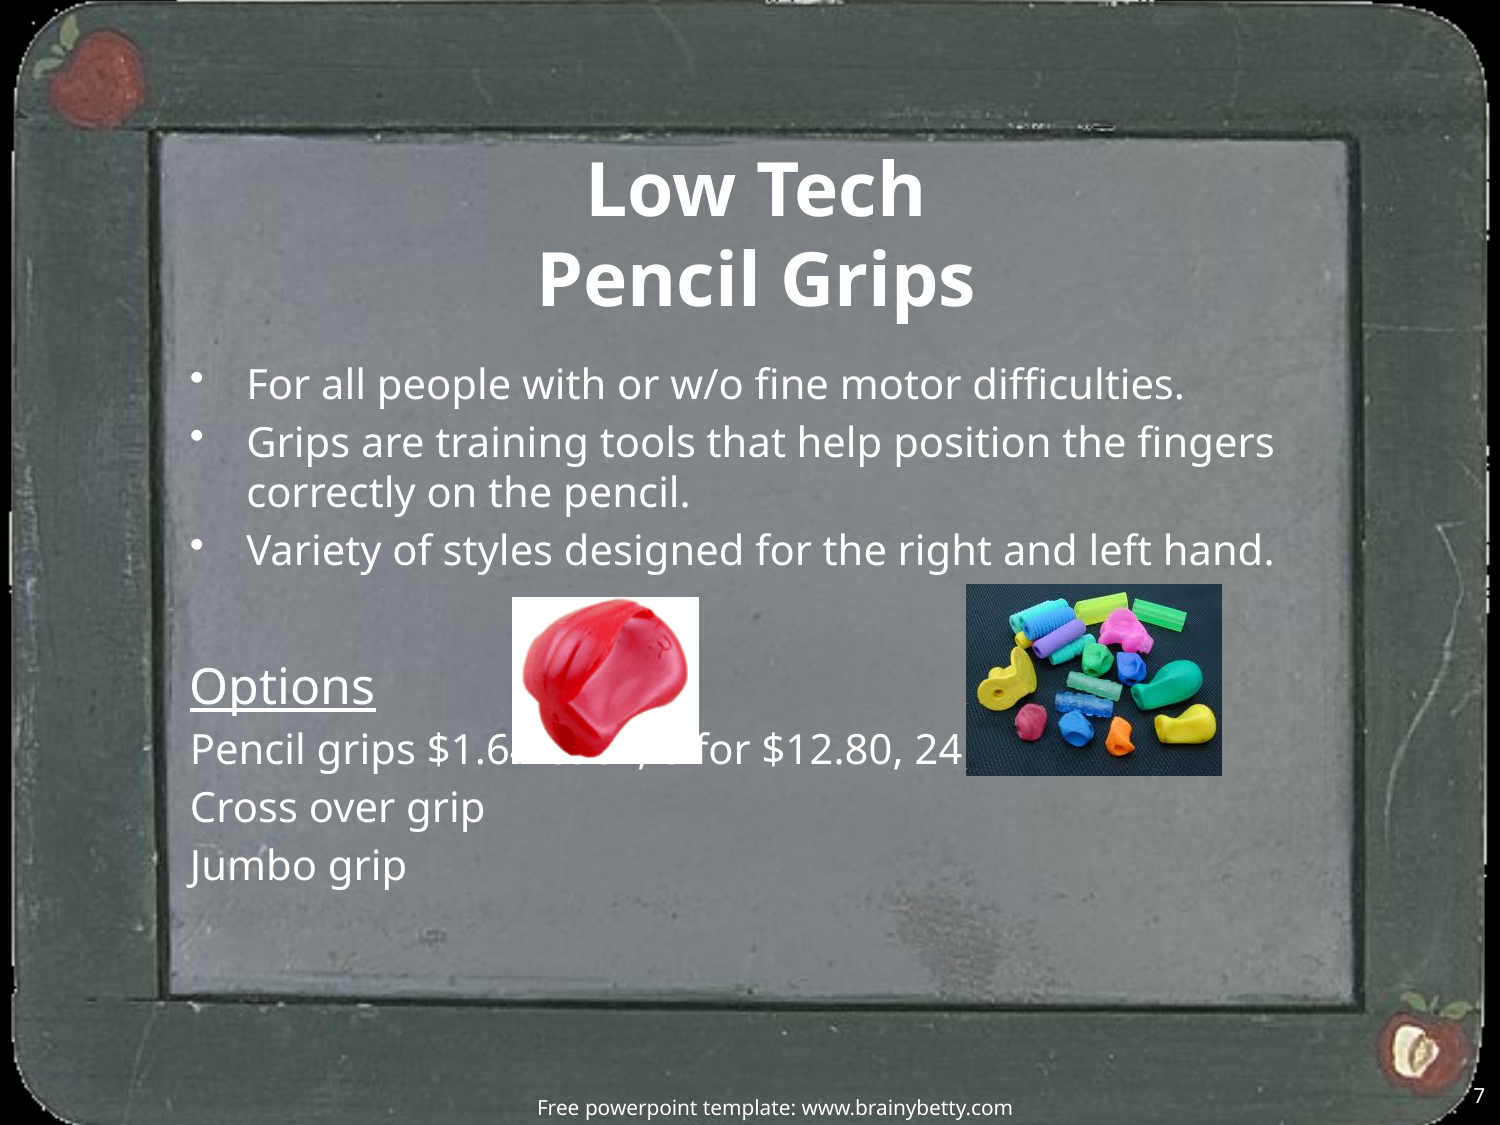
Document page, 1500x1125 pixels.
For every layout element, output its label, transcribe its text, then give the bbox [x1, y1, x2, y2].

list For all people with or w/o fine motor difficulties. Grips are training tools that help position the fingers correctly on the pencil. Variety of styles designed for the right and left hand. Options Pencil grips $1.64 each, 8 for $12.80, 24 for $38 Cross over grip Jumbo grip [174, 349, 1338, 976]
picture [0, 0, 1500, 1125]
slide_number 7 [1249, 1074, 1500, 1125]
title Low Tech Pencil Grips [174, 137, 1338, 326]
footer Free powerpoint template: www.brainybetty.com [374, 1087, 1176, 1125]
